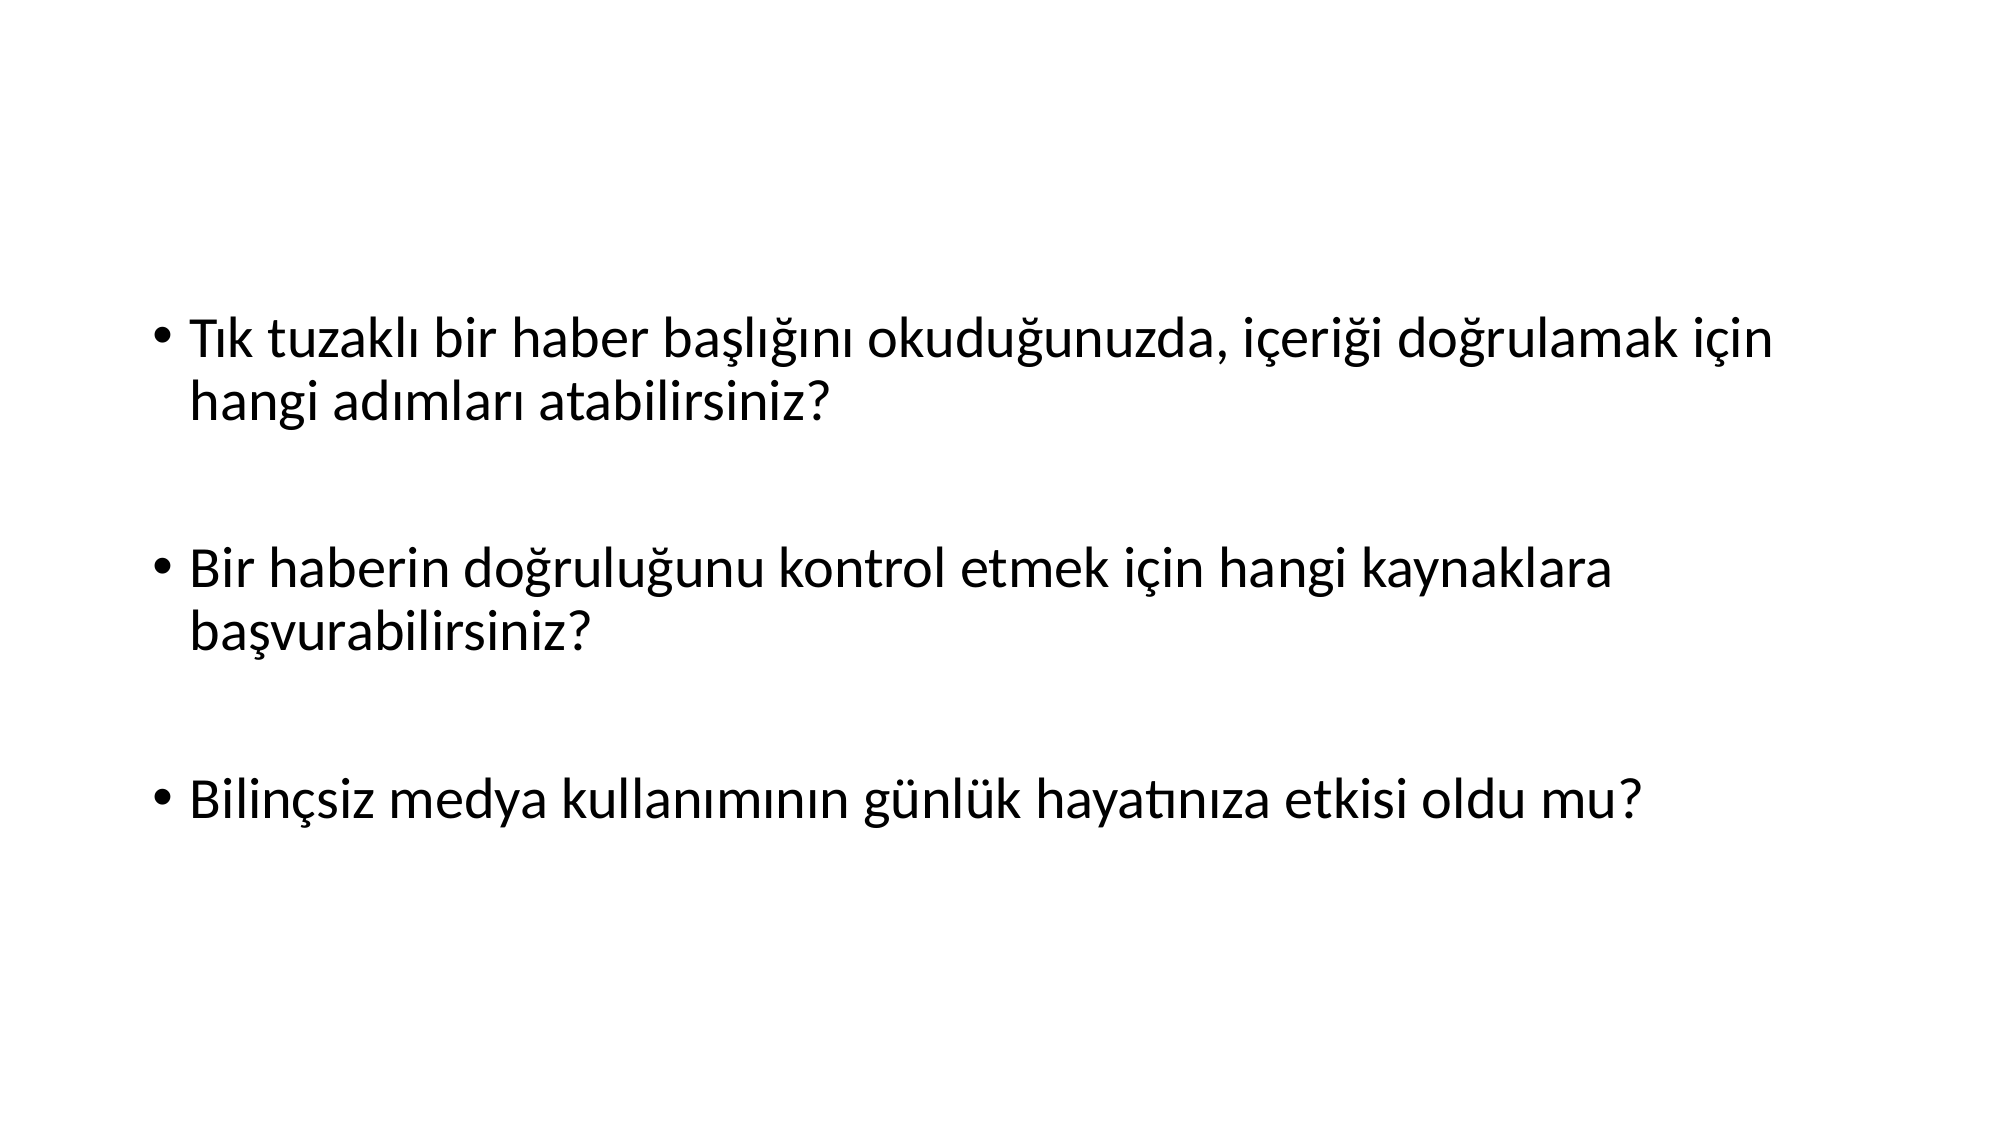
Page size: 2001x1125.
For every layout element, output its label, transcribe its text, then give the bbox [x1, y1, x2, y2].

list Tık tuzaklı bir haber başlığını okuduğunuzda, içeriği doğrulamak için hangi adımları atabilirsiniz? Bir haberin doğruluğunu kontrol etmek için hangi kaynaklara başvurabilirsiniz? Bilinçsiz medya kullanımının günlük hayatınıza etkisi oldu mu? [137, 299, 1863, 1014]
